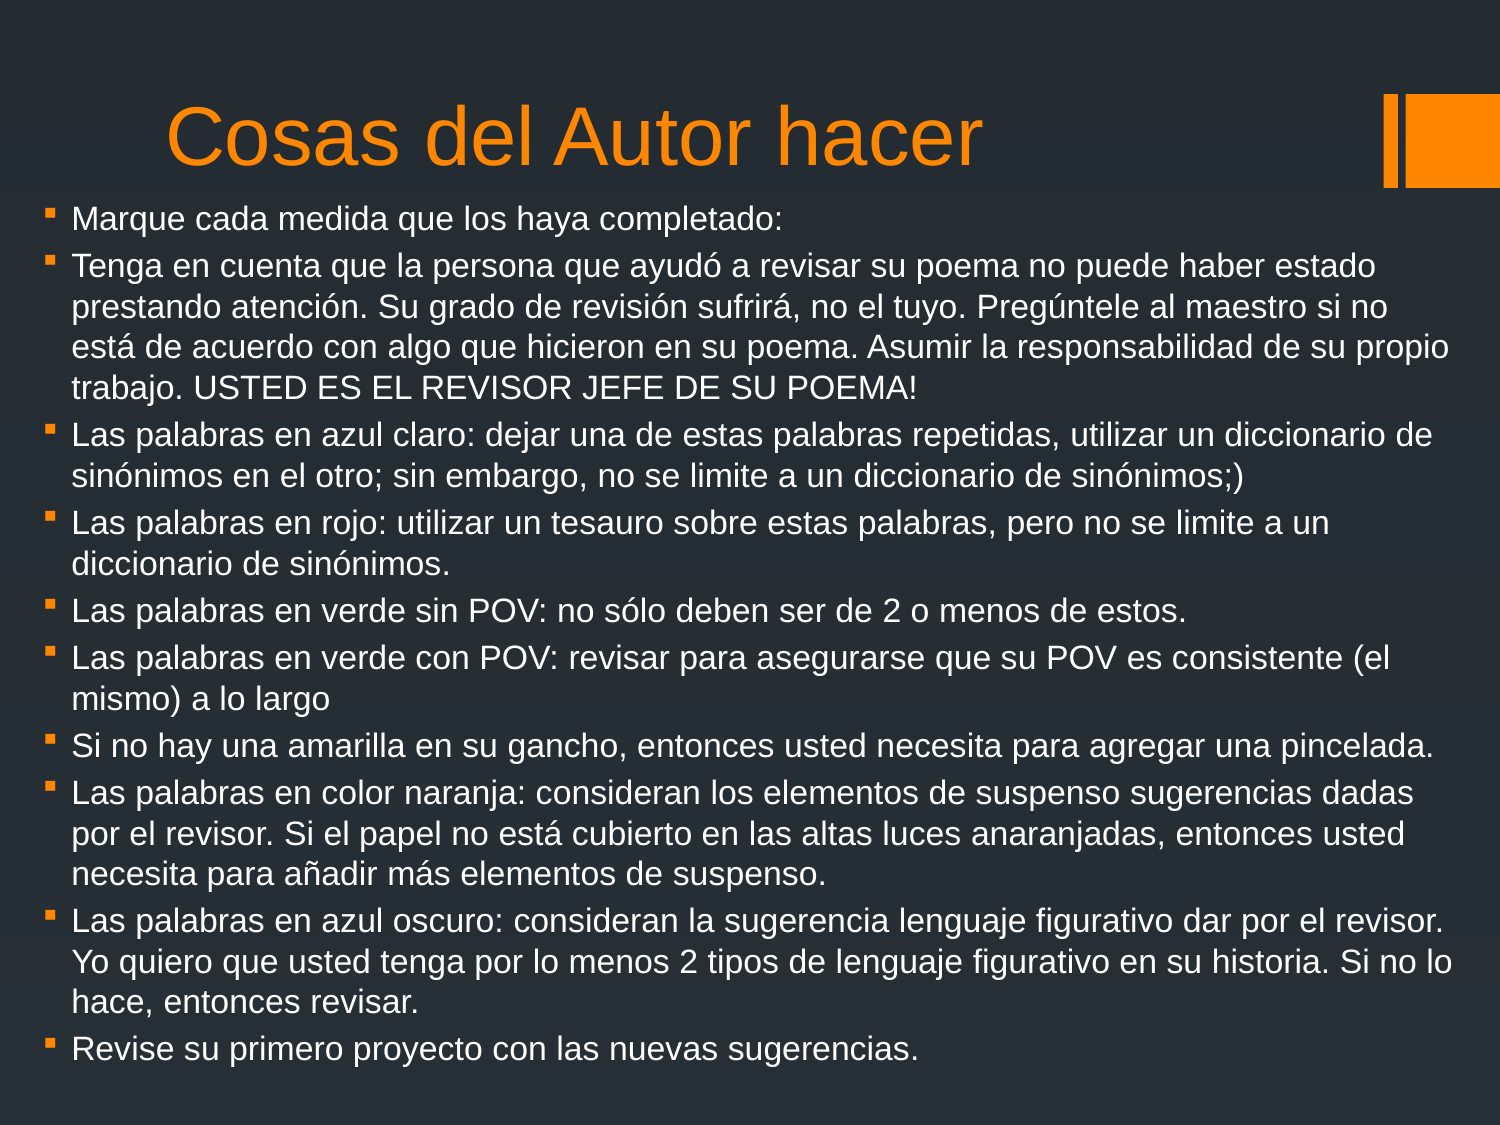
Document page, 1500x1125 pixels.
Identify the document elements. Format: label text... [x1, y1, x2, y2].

list Marque cada medida que los haya completado: Tenga en cuenta que la persona que ayudó a revisar su poema no puede haber estado prestando atención. Su grado de revisión sufrirá, no el tuyo. Pregúntele al maestro si no está de acuerdo con algo que hicieron en su poema. Asumir la responsabilidad de su propio trabajo. USTED ES EL REVISOR JEFE DE SU POEMA! Las palabras en azul claro: dejar una de estas palabras repetidas, utilizar un diccionario de sinónimos en el otro; sin embargo, no se limite a un diccionario de sinónimos;) Las palabras en rojo: utilizar un tesauro sobre estas palabras, pero no se limite a un diccionario de sinónimos. Las palabras en verde sin POV: no sólo deben ser de 2 o menos de estos. Las palabras en verde con POV: revisar para asegurarse que su POV es consistente (el mismo) a lo largo Si no hay una amarilla en su gancho, entonces usted necesita para agregar una pincelada. Las palabras en color naranja: consideran los elementos de suspenso sugerencias dadas por el revisor. Si el papel no está cubierto en las altas luces anaranjadas, entonces usted necesita para añadir más elementos de suspenso. Las palabras en azul oscuro: consideran la sugerencia lenguaje figurativo dar por el revisor. Yo quiero que usted tenga por lo menos 2 tipos de lenguaje figurativo en su historia. Si no lo hace, entonces revisar. Revise su primero proyecto con las nuevas sugerencias. [20, 189, 1470, 1095]
title Cosas del Autor hacer [150, 0, 1350, 189]
